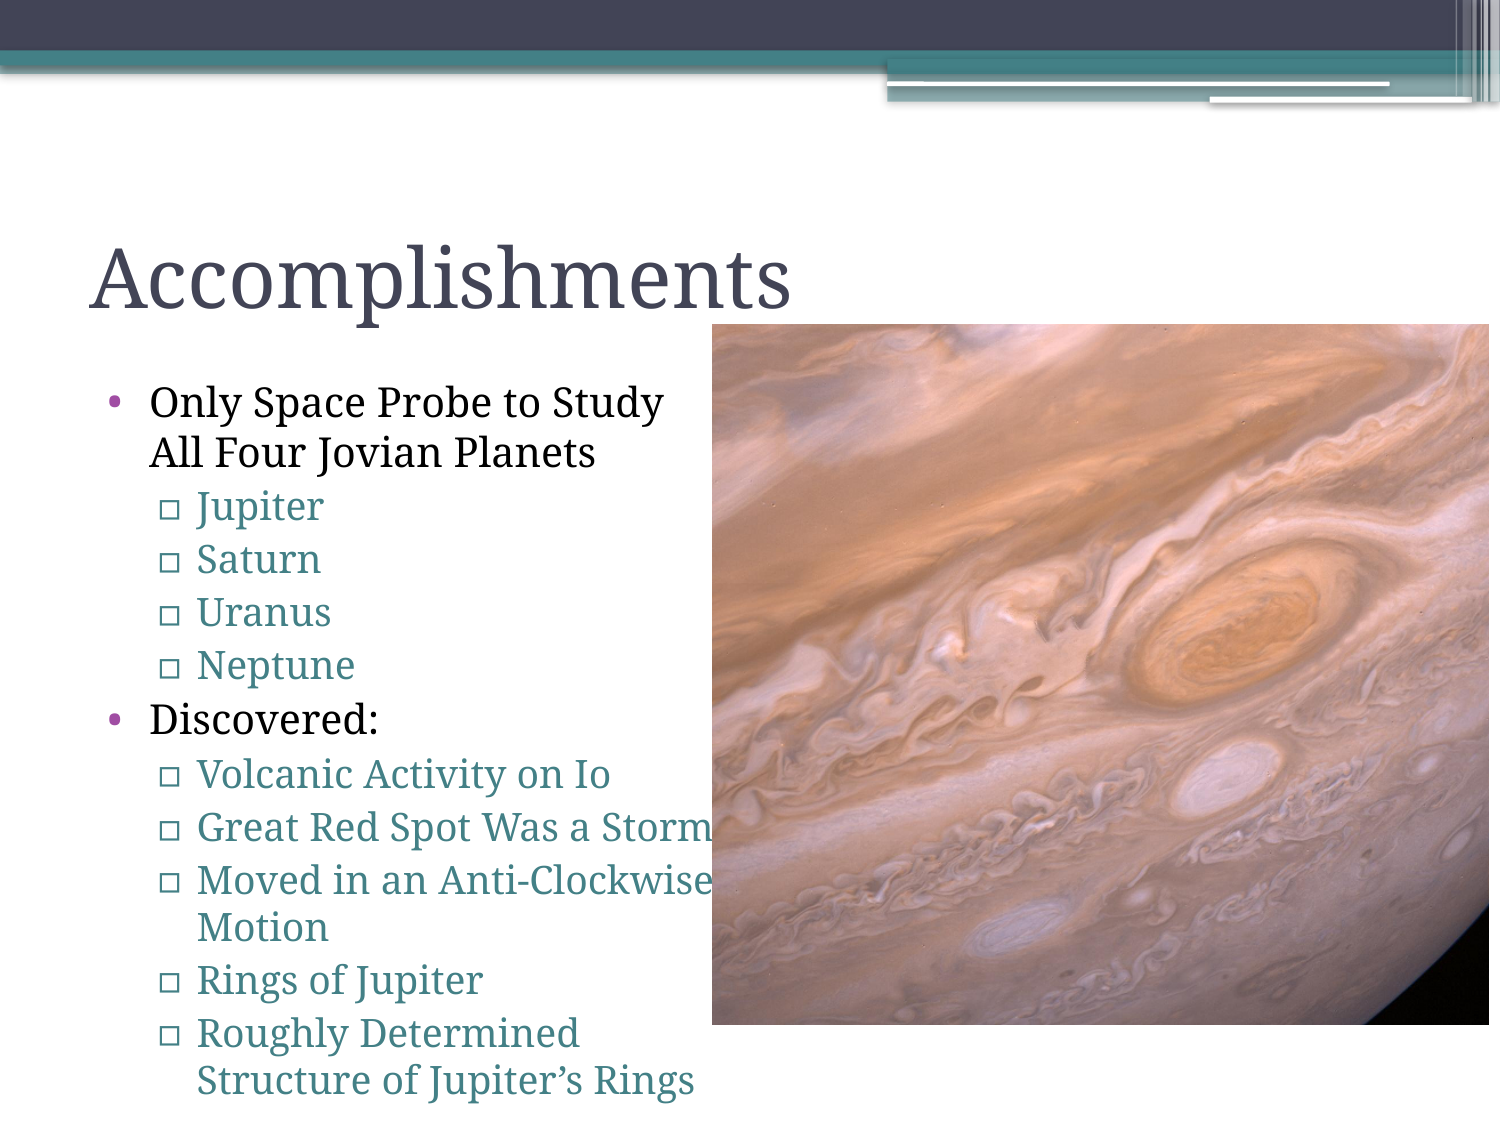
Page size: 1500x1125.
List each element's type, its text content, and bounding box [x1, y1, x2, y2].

picture [712, 324, 1490, 1026]
title Accomplishments [75, 187, 1425, 363]
list Only Space Probe to Study All Four Jovian Planets Jupiter Saturn Uranus Neptune Discovered: Volcanic Activity on Io Great Red Spot Was a Storm Moved in an Anti-Clockwise Motion Rings of Jupiter Roughly Determined Structure of Jupiter’s Rings [75, 368, 738, 1112]
